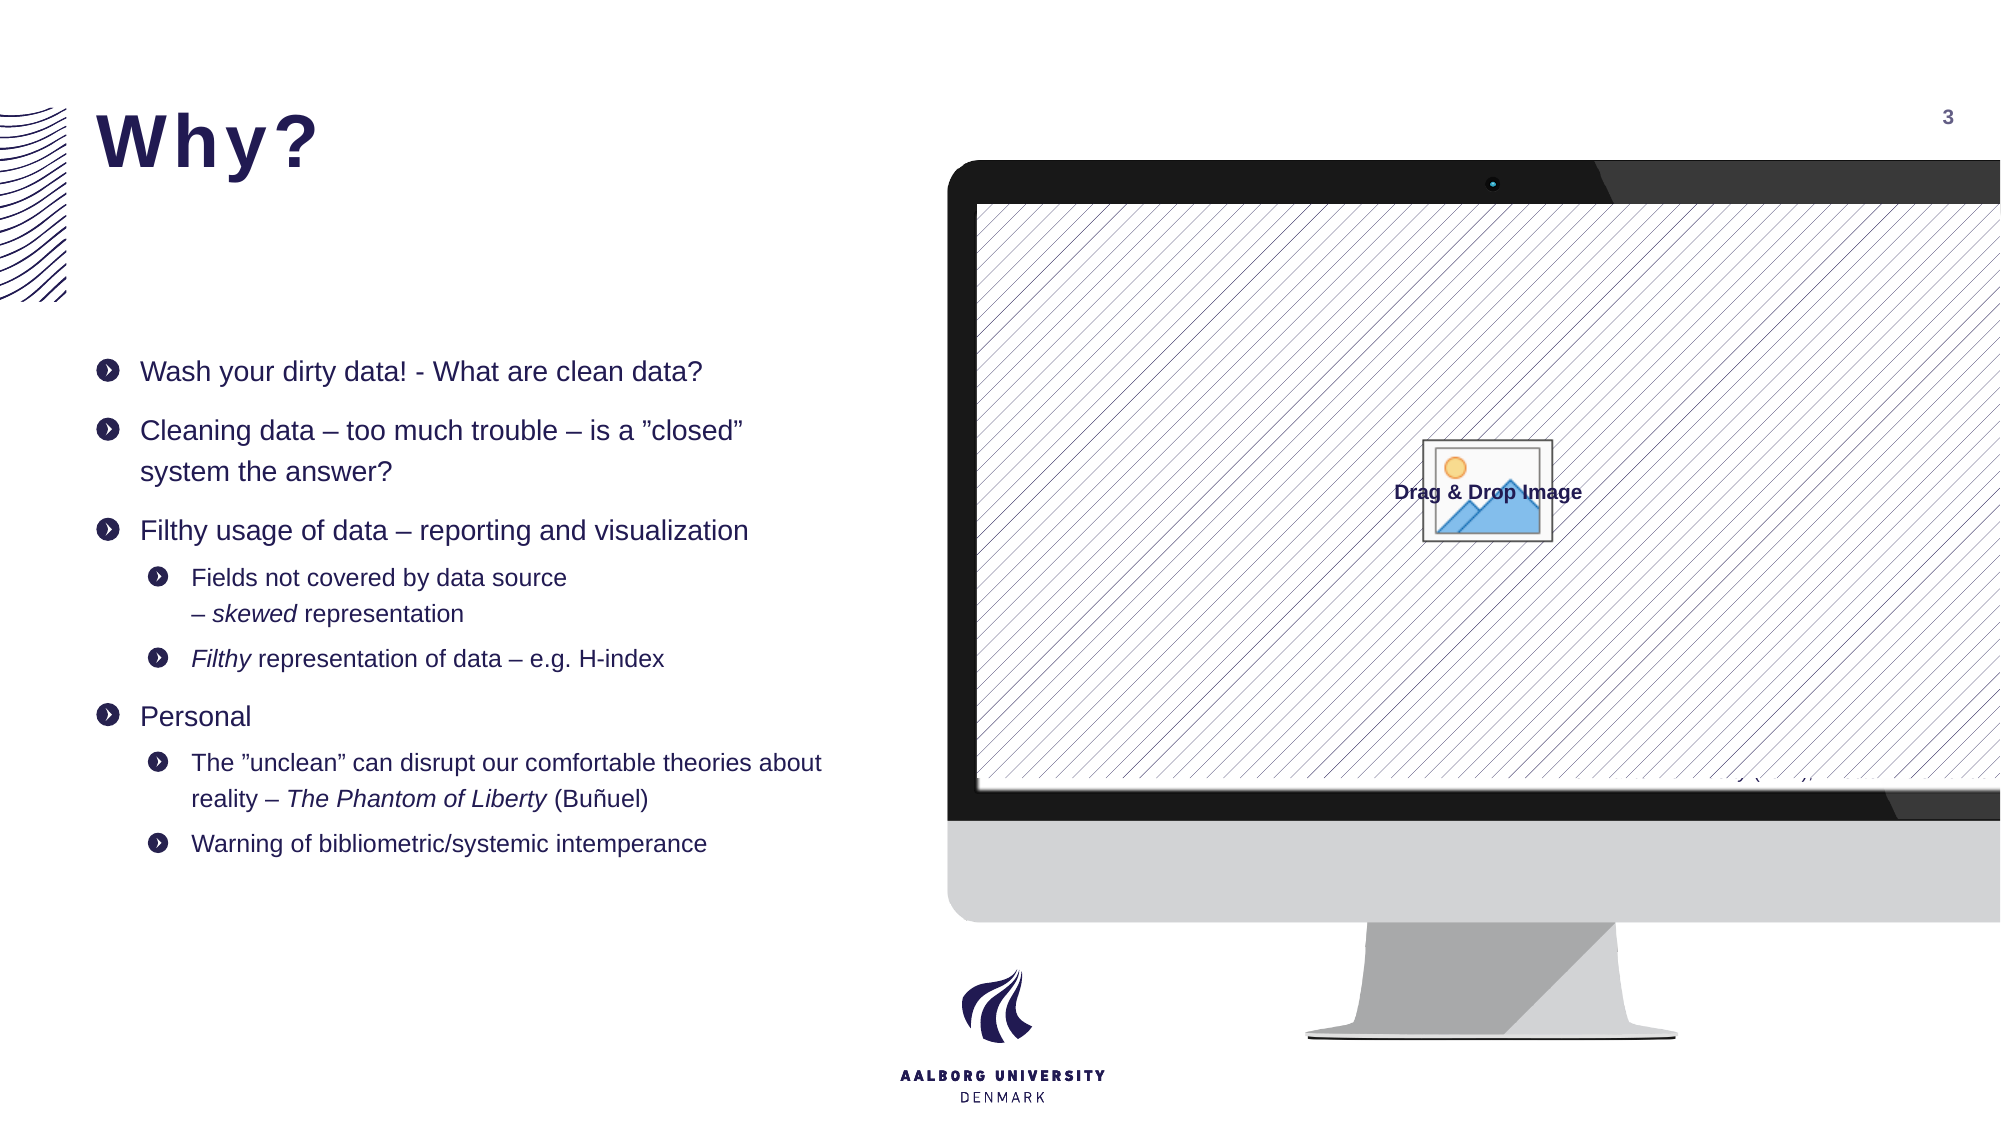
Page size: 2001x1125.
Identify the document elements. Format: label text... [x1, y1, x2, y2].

slide_number 3 [1860, 97, 1954, 135]
picture [930, 134, 2001, 1091]
title Why? [96, 60, 838, 303]
list Wash your dirty data! - What are clean data? Cleaning data – too much trouble – is a ”closed” system the answer? Filthy usage of data – reporting and visualization Fields not covered by data source – skewed representation Filthy representation of data – e.g. H-index Personal The ”unclean” can disrupt our comfortable theories about reality – The Phantom of Liberty (Buñuel) Warning of bibliometric/systemic intemperance [96, 338, 838, 871]
text_box The Phantom of Liberty (1974); Director: Luis Buñuel [1537, 779, 2000, 790]
